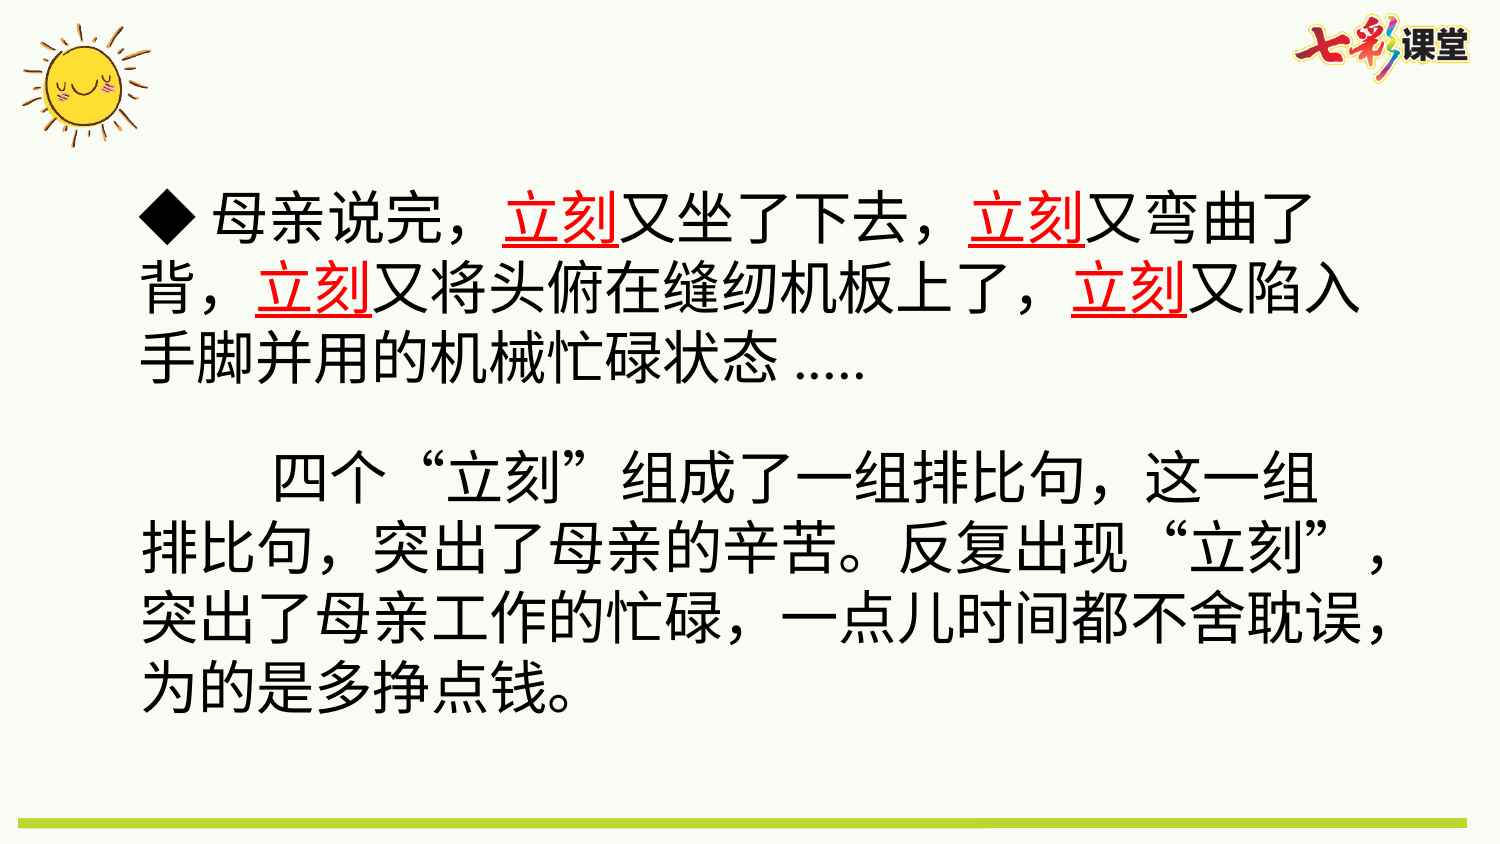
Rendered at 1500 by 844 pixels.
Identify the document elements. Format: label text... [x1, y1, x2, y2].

text_box ◆母亲说完，立刻又坐了下去，立刻又弯曲了背，立刻又将头俯在缝纫机板上了，立刻又陷入手脚并用的机械忙碌状态..... [123, 173, 1382, 399]
picture [0, 0, 173, 172]
picture [18, 771, 1467, 844]
picture [1291, 9, 1472, 87]
text_box 四个“立刻”组成了一组排比句，这一组排比句，突出了母亲的辛苦。反复出现“立刻”，突出了母亲工作的忙碌，一点儿时间都不舍耽误，为的是多挣点钱。 [125, 433, 1382, 729]
